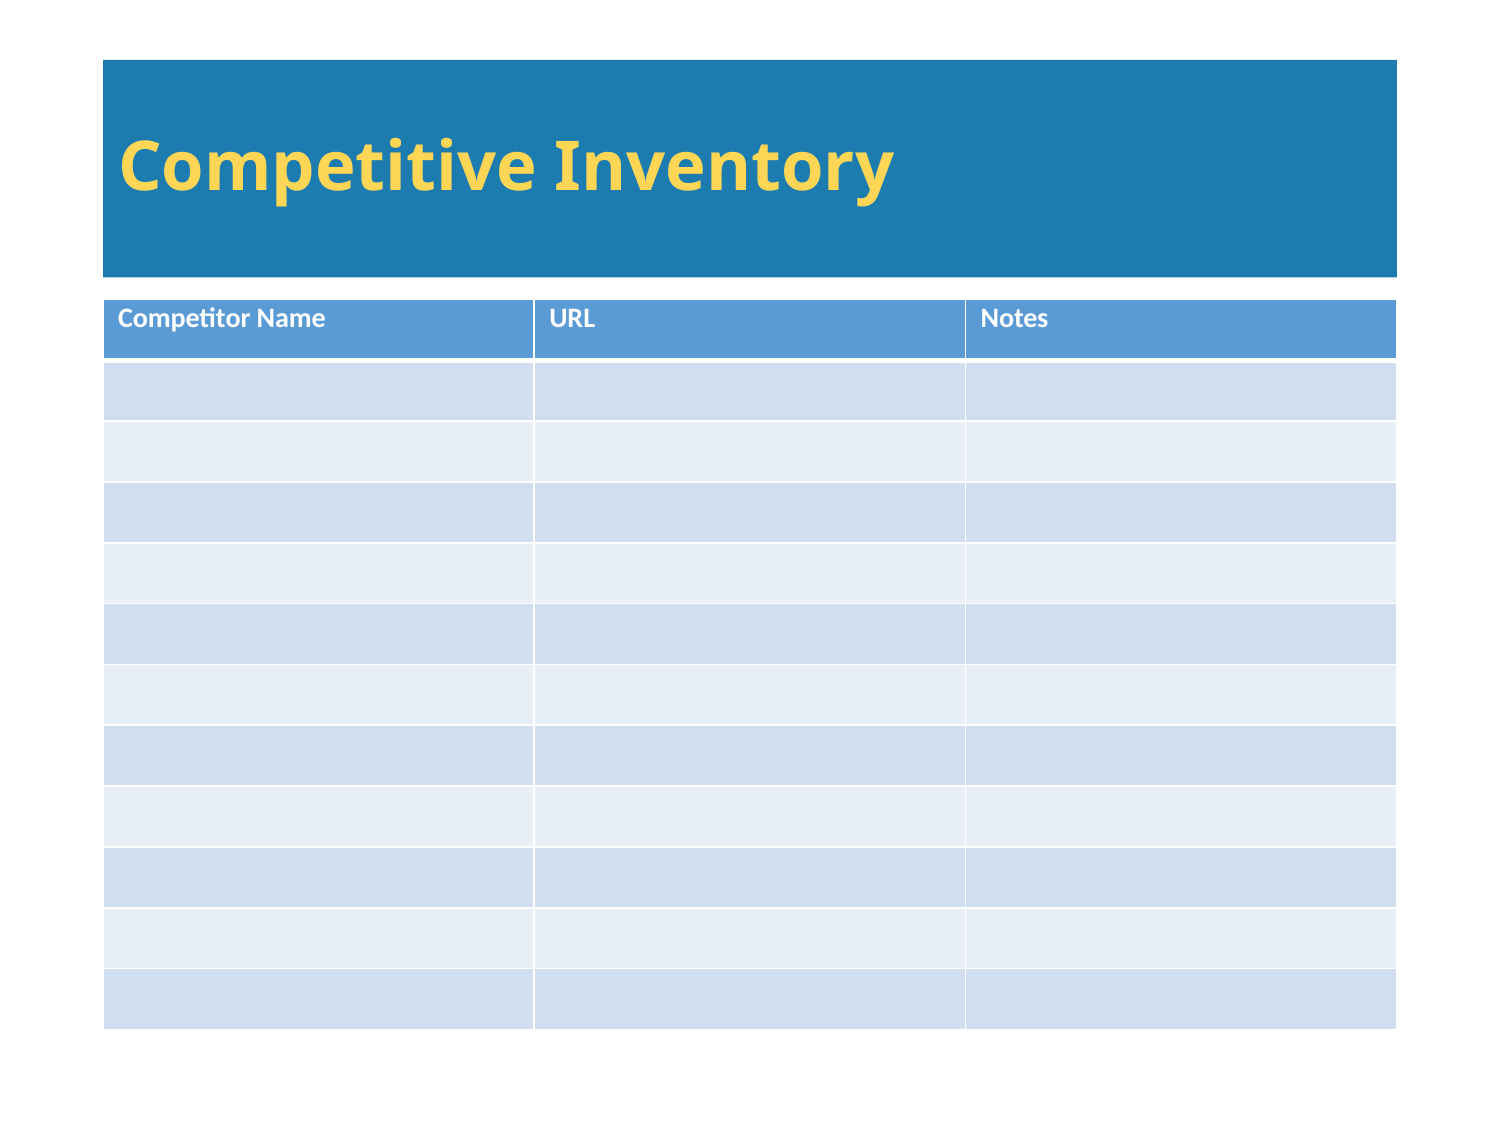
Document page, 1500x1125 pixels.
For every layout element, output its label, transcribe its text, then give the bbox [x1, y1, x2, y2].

table_cell [104, 665, 533, 724]
table_cell [966, 848, 1396, 907]
table_cell [104, 483, 533, 542]
table_cell [966, 665, 1396, 724]
table_cell [966, 787, 1396, 846]
table_header Notes [966, 300, 1396, 358]
table_cell [535, 787, 965, 846]
table_cell [535, 363, 965, 420]
table_cell [535, 422, 965, 481]
table_cell [535, 909, 965, 968]
table_cell [535, 726, 965, 785]
table_header URL [535, 300, 965, 358]
table_cell [104, 422, 533, 481]
table_cell [535, 544, 965, 603]
table_cell [535, 848, 965, 907]
table_cell [104, 909, 533, 968]
table_cell [966, 483, 1396, 542]
table_header Competitor Name [104, 300, 533, 358]
table_cell [966, 363, 1396, 420]
table_cell [535, 665, 965, 724]
table_cell [104, 787, 533, 846]
table_cell [966, 544, 1396, 603]
table_cell [966, 604, 1396, 664]
table_cell [104, 969, 533, 1029]
table_cell [104, 726, 533, 785]
table_cell [966, 726, 1396, 785]
table_cell [966, 422, 1396, 481]
title Competitive Inventory [103, 59, 1397, 278]
table_cell [966, 969, 1396, 1029]
table_cell [104, 848, 533, 907]
table_cell [535, 969, 965, 1029]
table_cell [535, 483, 965, 542]
table_cell [966, 909, 1396, 968]
table_cell [104, 604, 533, 664]
table_cell [104, 544, 533, 603]
table_cell [104, 363, 533, 420]
table_cell [535, 604, 965, 664]
